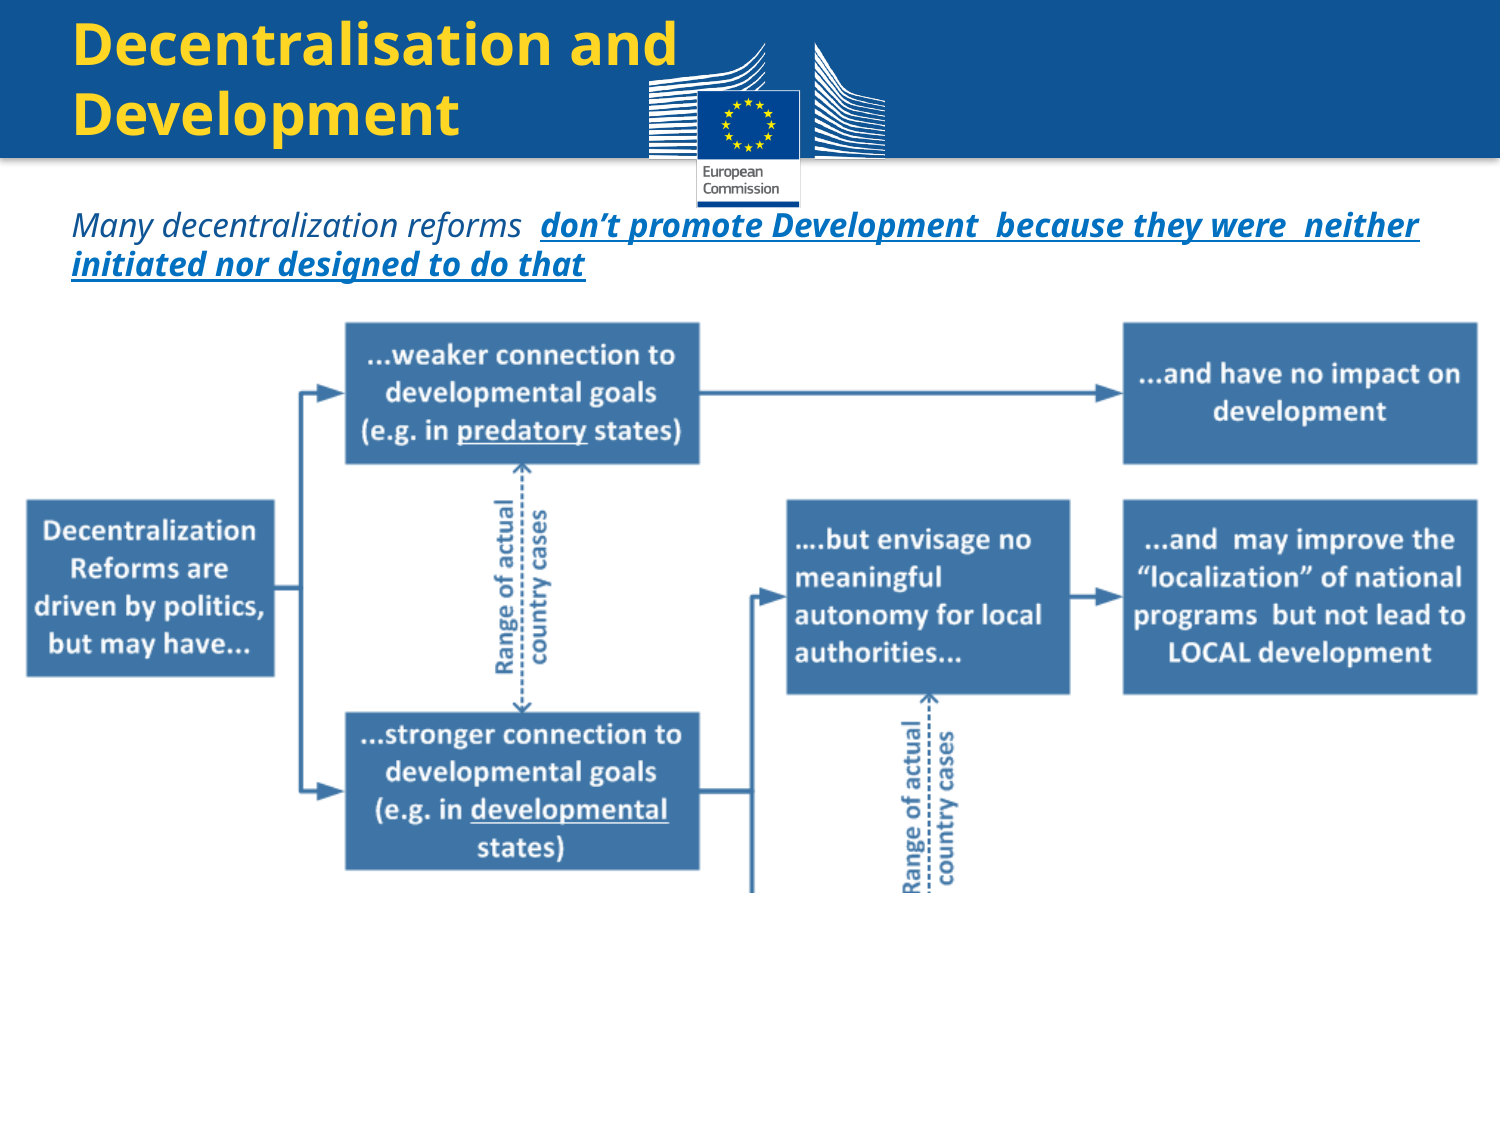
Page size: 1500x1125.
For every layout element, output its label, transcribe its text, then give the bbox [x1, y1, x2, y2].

list Many decentralization reforms don’t promote Development because they were neither initiated nor designed to do that [0, 196, 1483, 296]
text_box Decentralisation and Development [56, 0, 695, 155]
picture [1, 297, 1500, 1125]
picture [649, 42, 885, 196]
